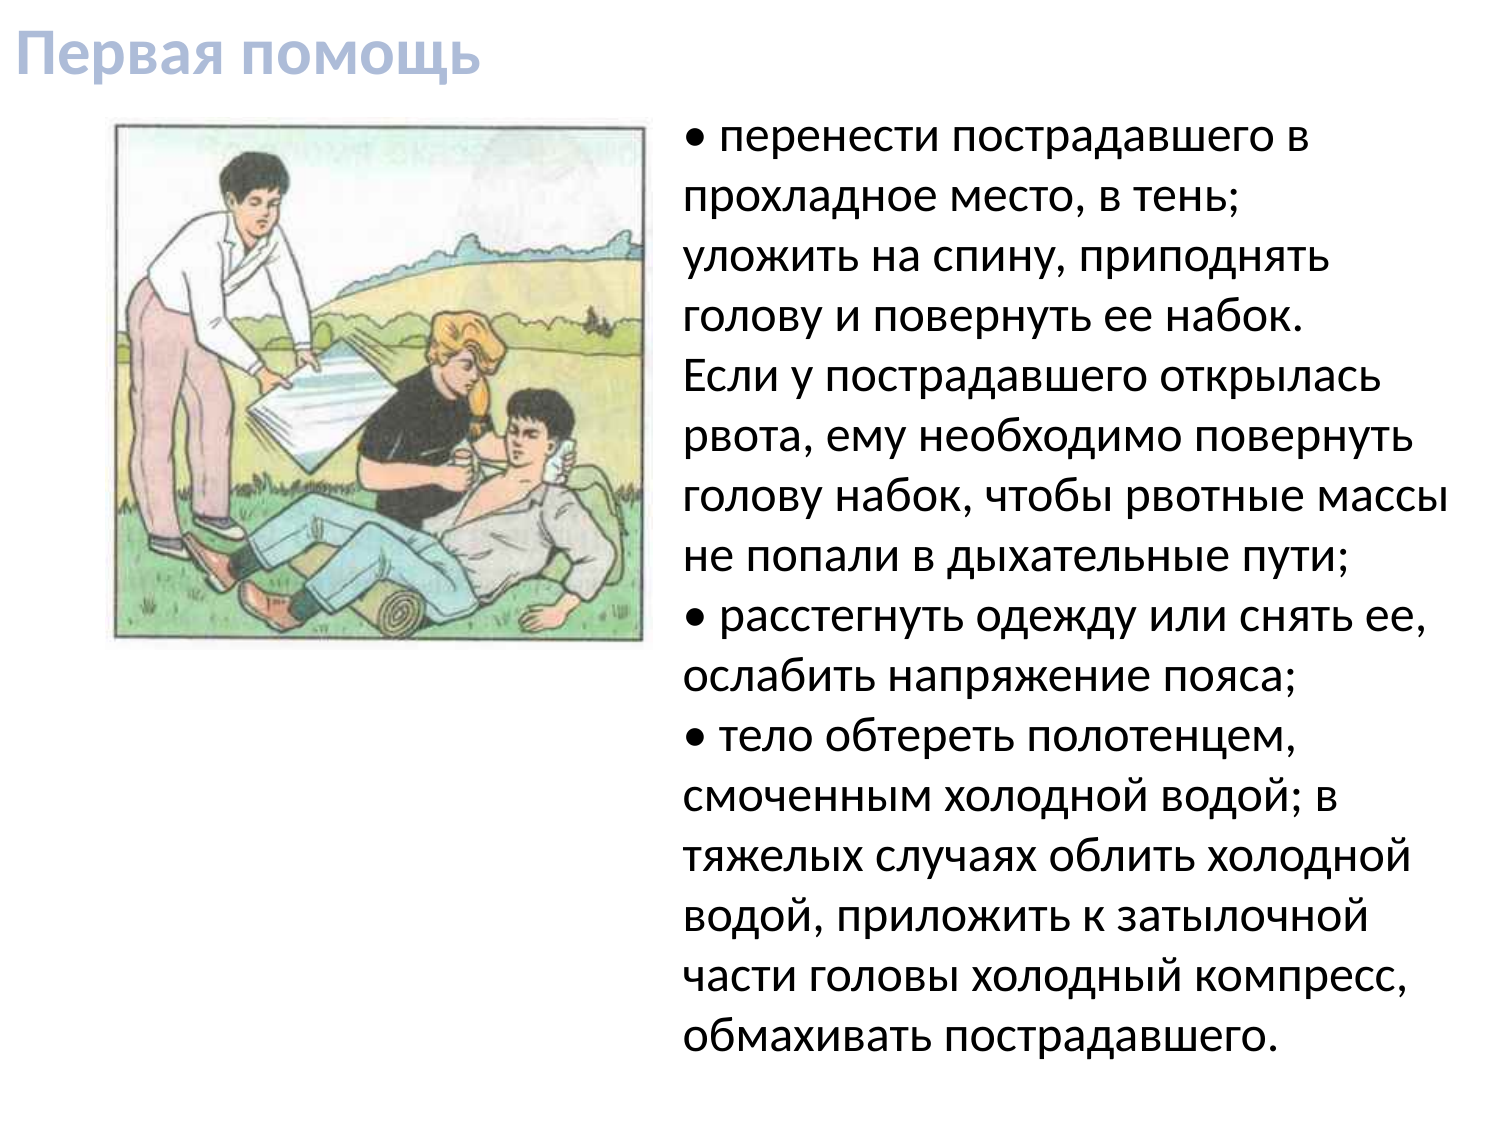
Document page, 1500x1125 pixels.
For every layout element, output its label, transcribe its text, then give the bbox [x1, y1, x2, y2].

text_box Первая помощь [0, 0, 1500, 95]
text_box • перенести пострадавшего в прохладное место, в тень; уложить на спину, приподнять голову и повернуть ее набок. Если у пострадавшего открылась рвота, ему необходимо повернуть голову набок, чтобы рвотные массы не попали в дыхательные пути; • расстегнуть одежду или снять ее, ослабить напряжение пояса; • тело обтереть полотенцем, смоченным холодной водой; в тяжелых случаях облить холодной водой, приложить к затылочной части головы холодный компресс, обмахивать пострадавшего. [667, 93, 1465, 1069]
picture [105, 116, 653, 651]
